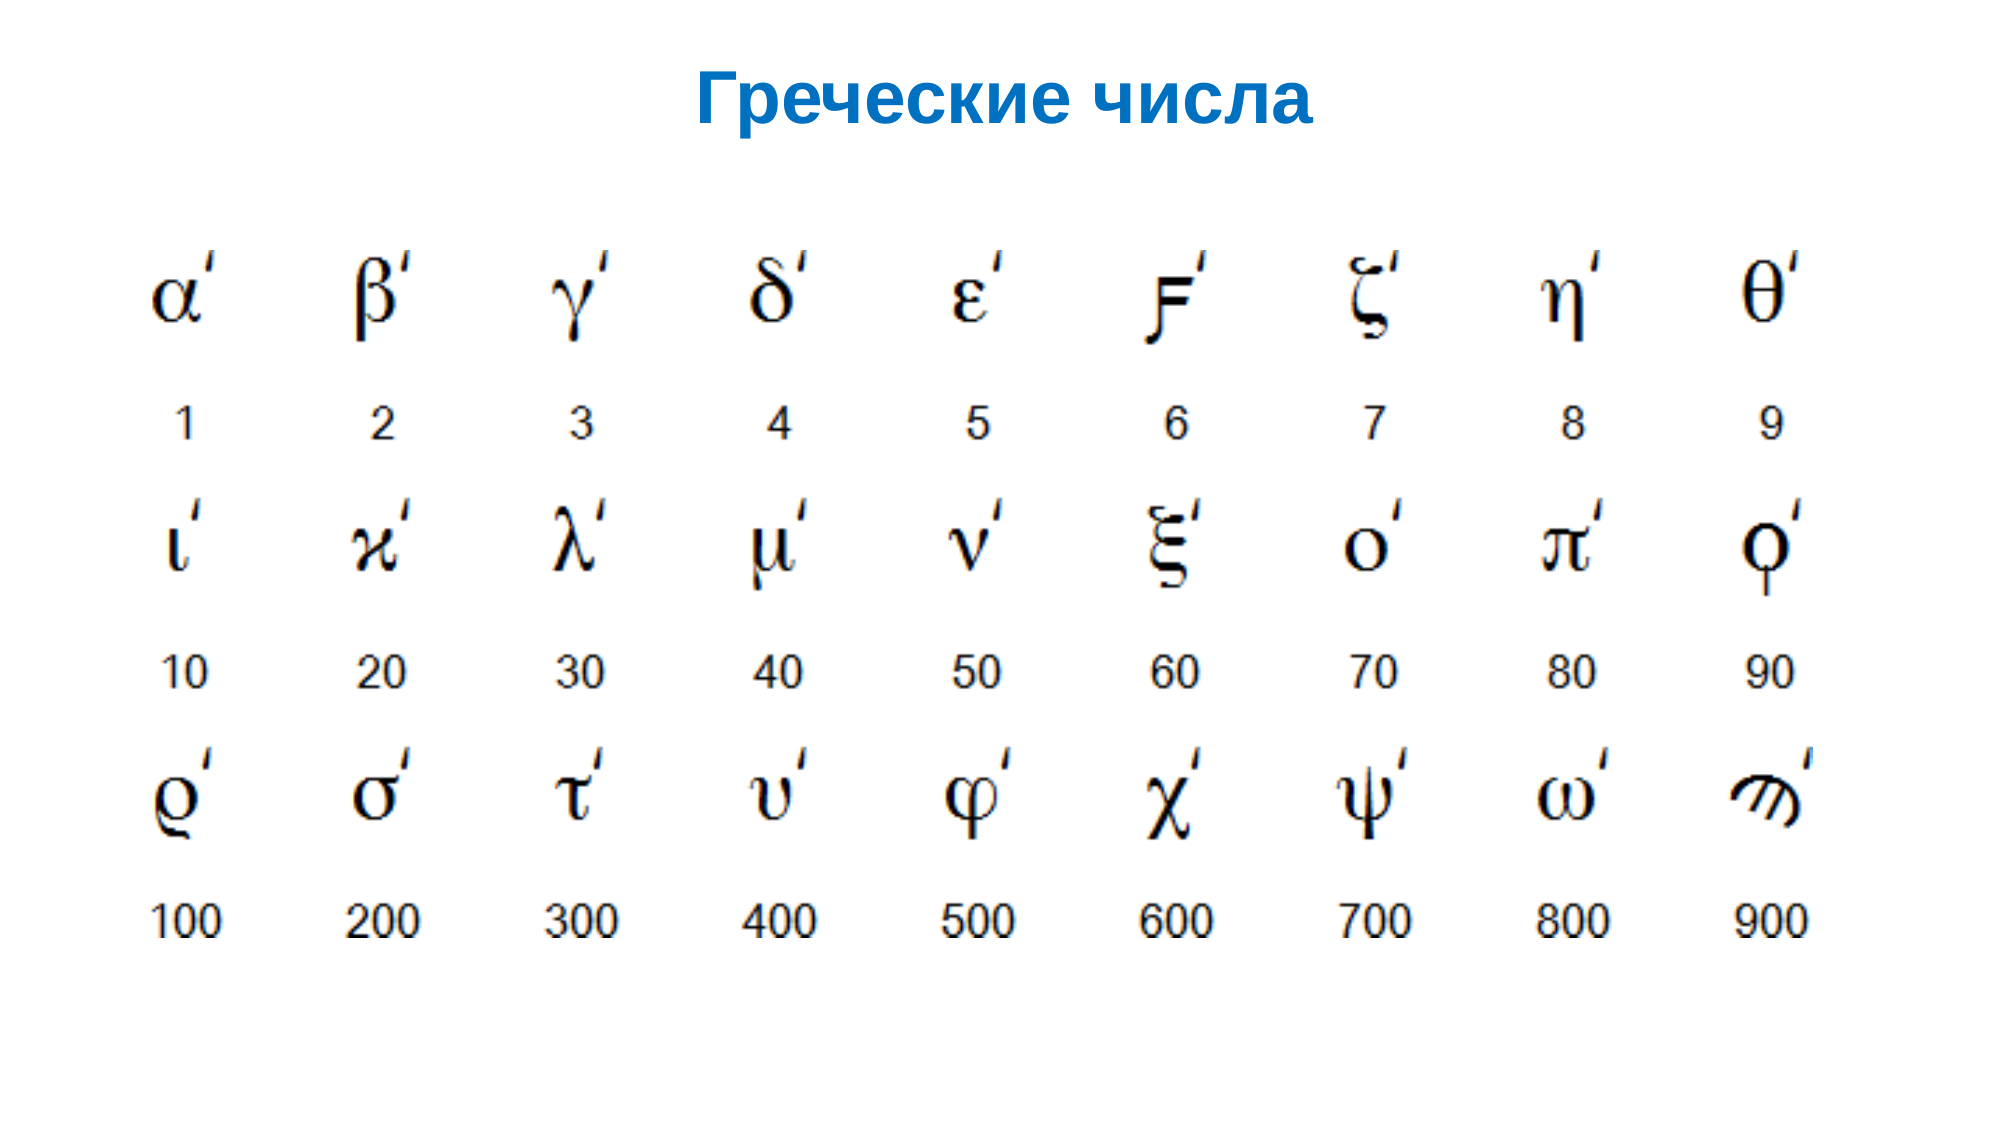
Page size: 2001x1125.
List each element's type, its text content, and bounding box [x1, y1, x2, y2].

text_box Греческие числа [680, 41, 1329, 147]
picture [151, 250, 1813, 938]
